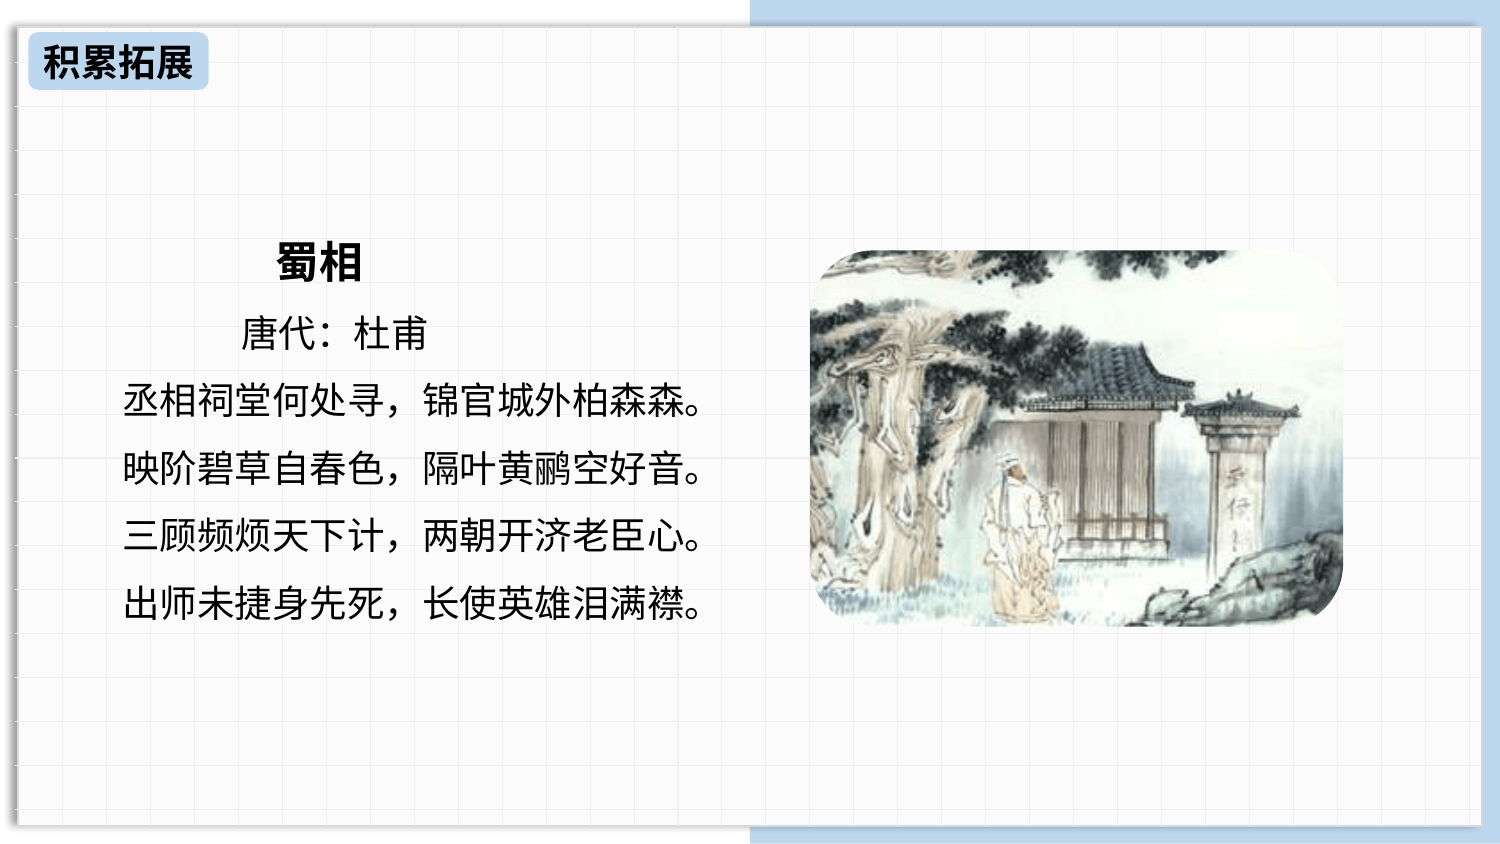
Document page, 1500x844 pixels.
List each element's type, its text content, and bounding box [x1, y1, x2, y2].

picture [810, 250, 1344, 627]
text_box 积累拓展 [27, 31, 210, 91]
text_box 蜀相 唐代：杜甫 丞相祠堂何处寻，锦官城外柏森森。 映阶碧草自春色，隔叶黄鹂空好音。 三顾频烦天下计，两朝开济老臣心。 出师未捷身先死，长使英雄泪满襟。 [110, 202, 995, 631]
